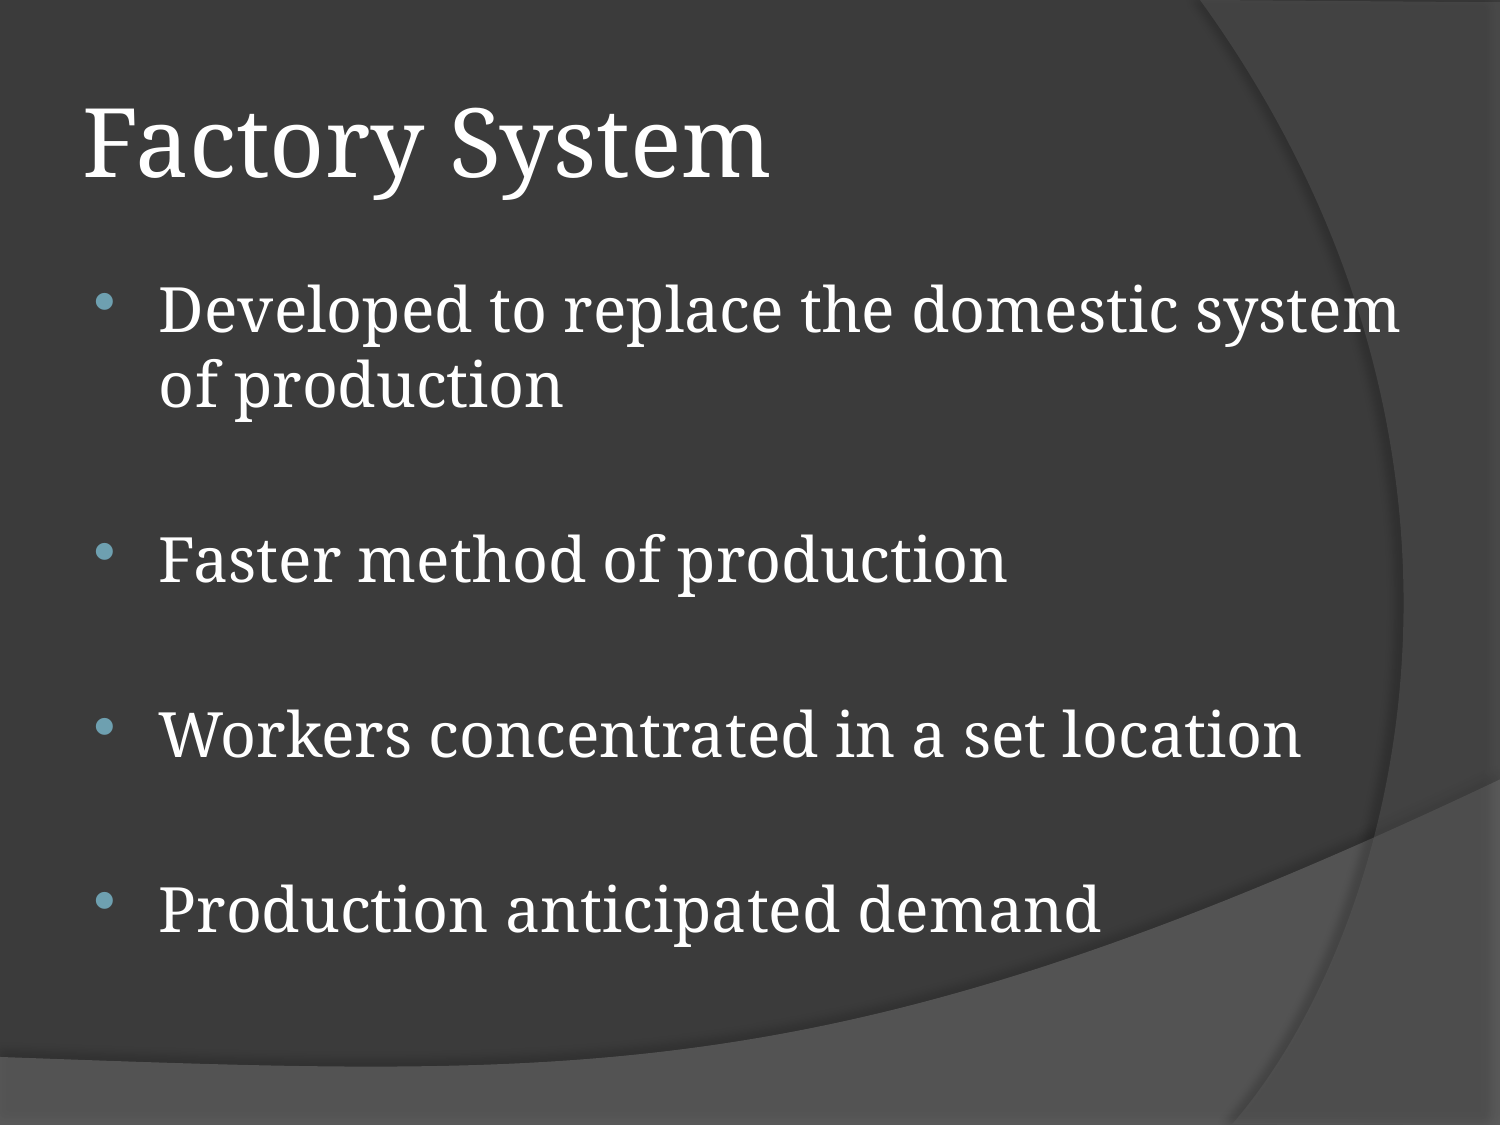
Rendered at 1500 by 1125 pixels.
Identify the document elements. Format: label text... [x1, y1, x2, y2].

list Developed to replace the domestic system of production Faster method of production Workers concentrated in a set location Production anticipated demand [75, 262, 1425, 1063]
title Factory System [75, 45, 1300, 233]
